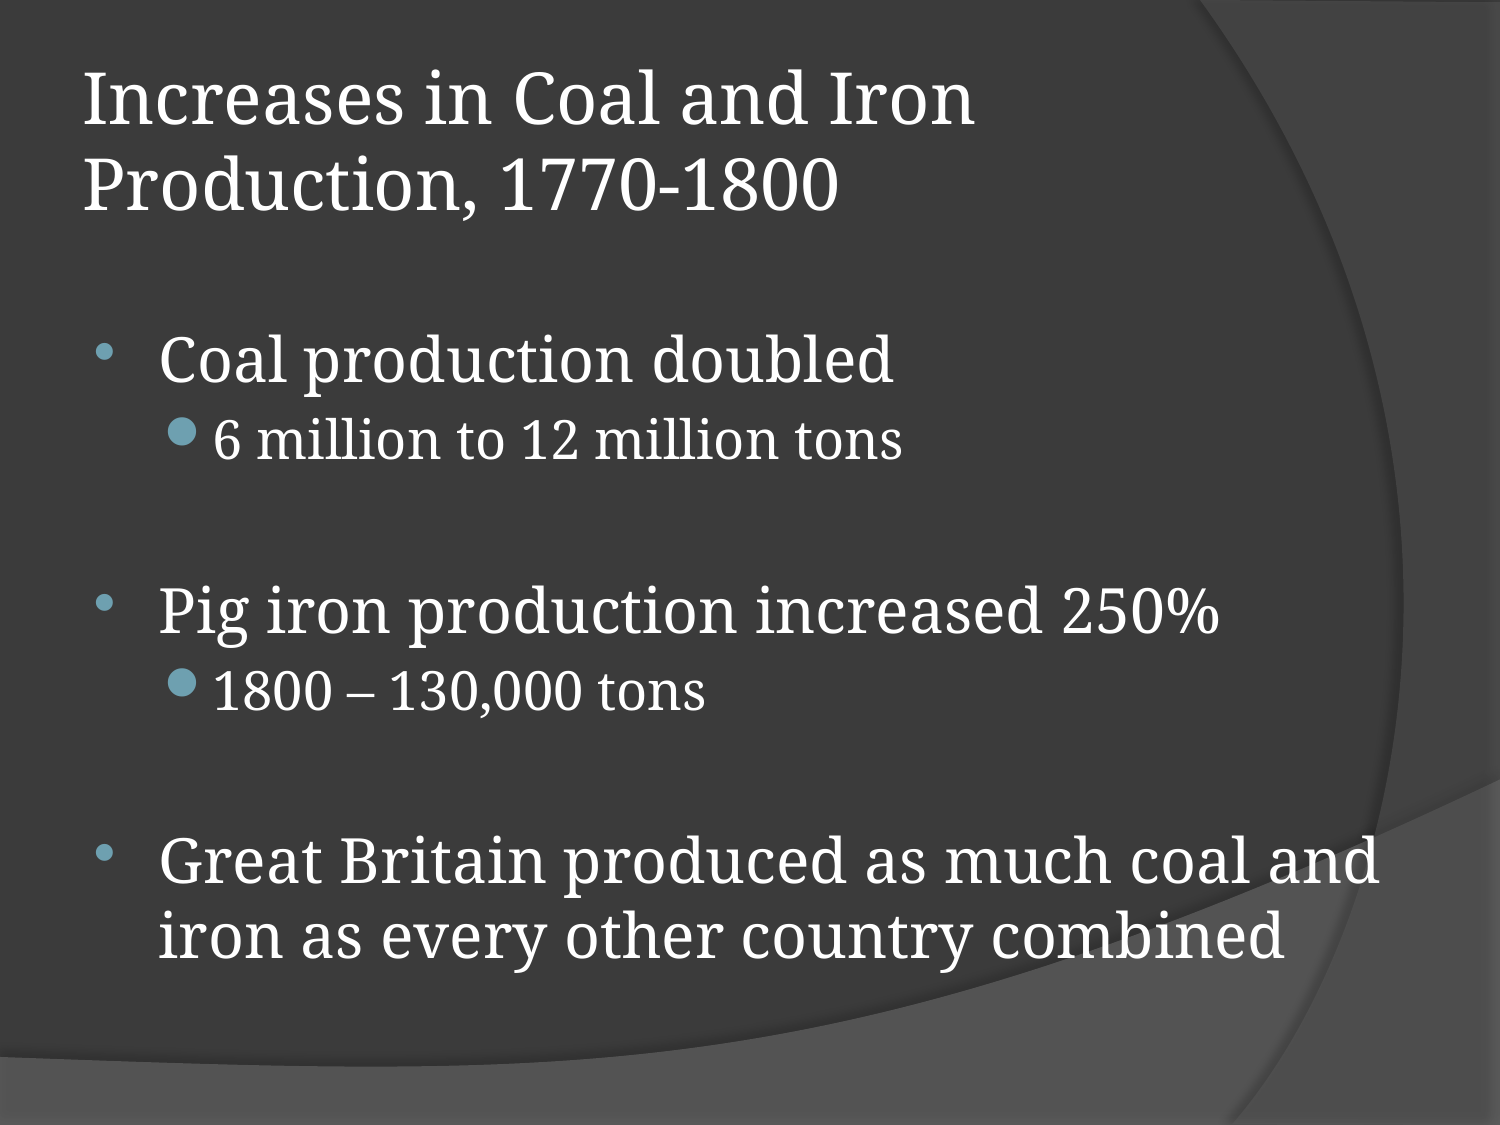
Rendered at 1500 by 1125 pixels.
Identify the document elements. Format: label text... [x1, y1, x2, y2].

title Increases in Coal and Iron Production, 1770-1800 [75, 45, 1300, 233]
list Coal production doubled 6 million to 12 million tons Pig iron production increased 250% 1800 – 130,000 tons Great Britain produced as much coal and iron as every other country combined [75, 312, 1425, 1055]
